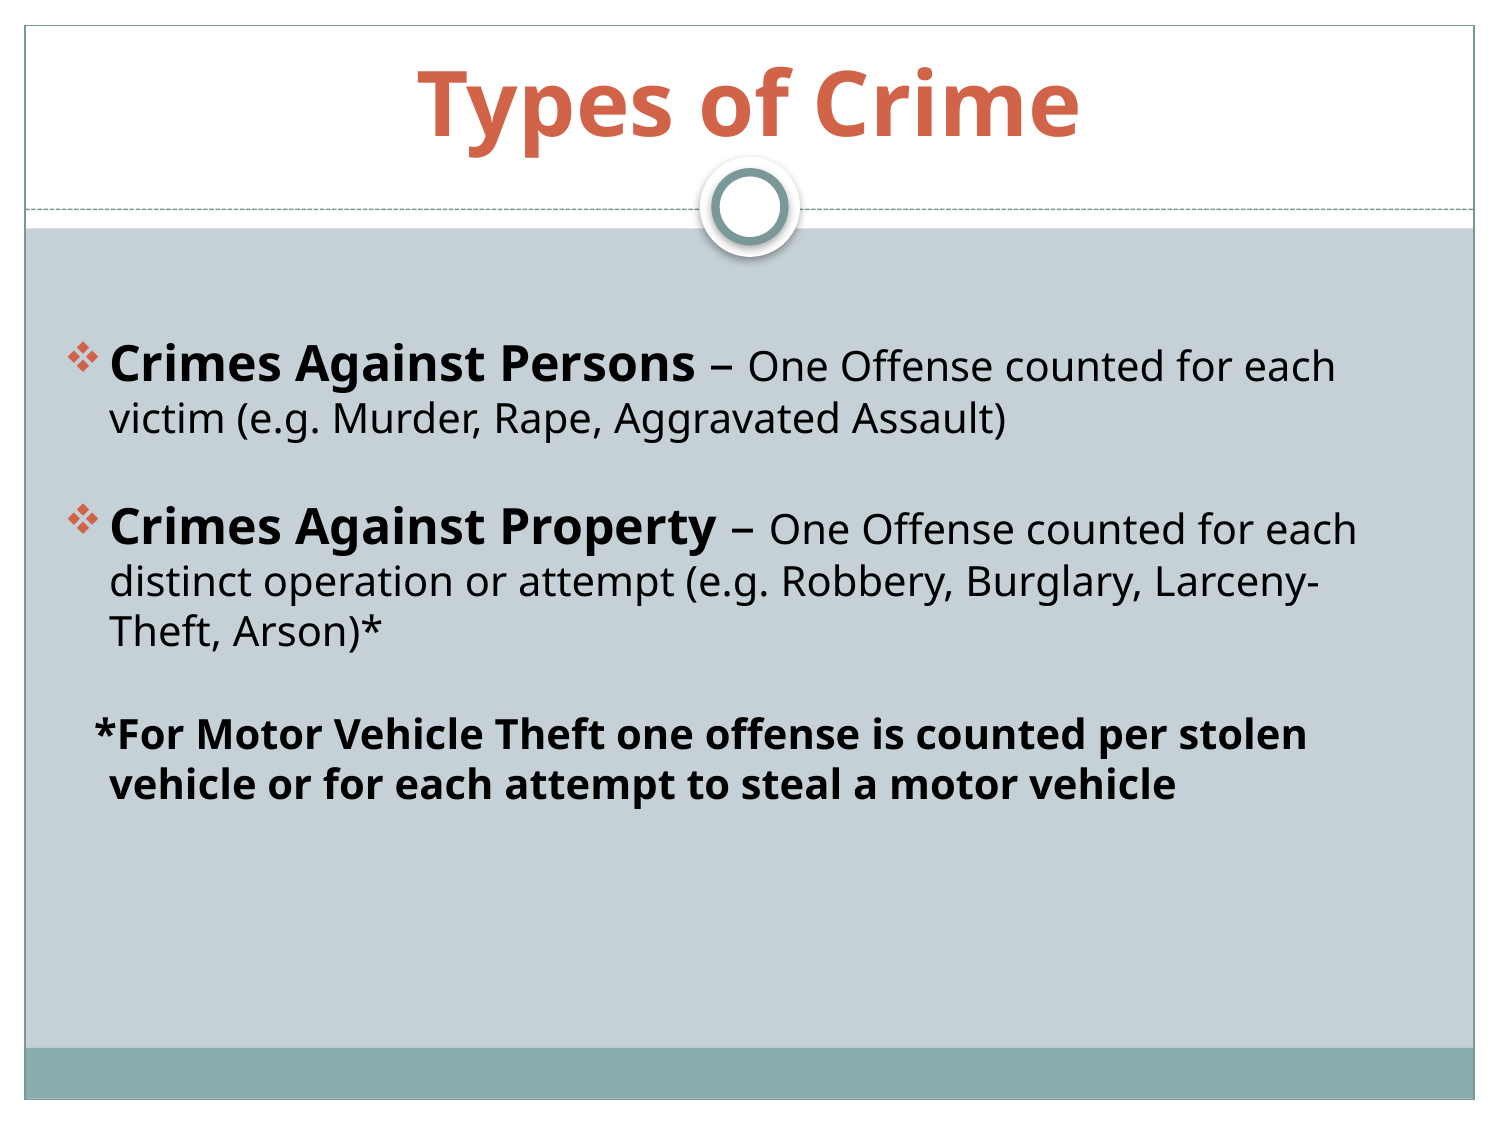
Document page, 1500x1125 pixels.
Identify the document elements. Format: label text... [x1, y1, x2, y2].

list Crimes Against Persons – One Offense counted for each victim (e.g. Murder, Rape, Aggravated Assault) Crimes Against Property – One Offense counted for each distinct operation or attempt (e.g. Robbery, Burglary, Larceny-Theft, Arson)* *For Motor Vehicle Theft one offense is counted per stolen vehicle or for each attempt to steal a motor vehicle [49, 250, 1445, 1001]
title Types of Crime [49, 37, 1450, 162]
